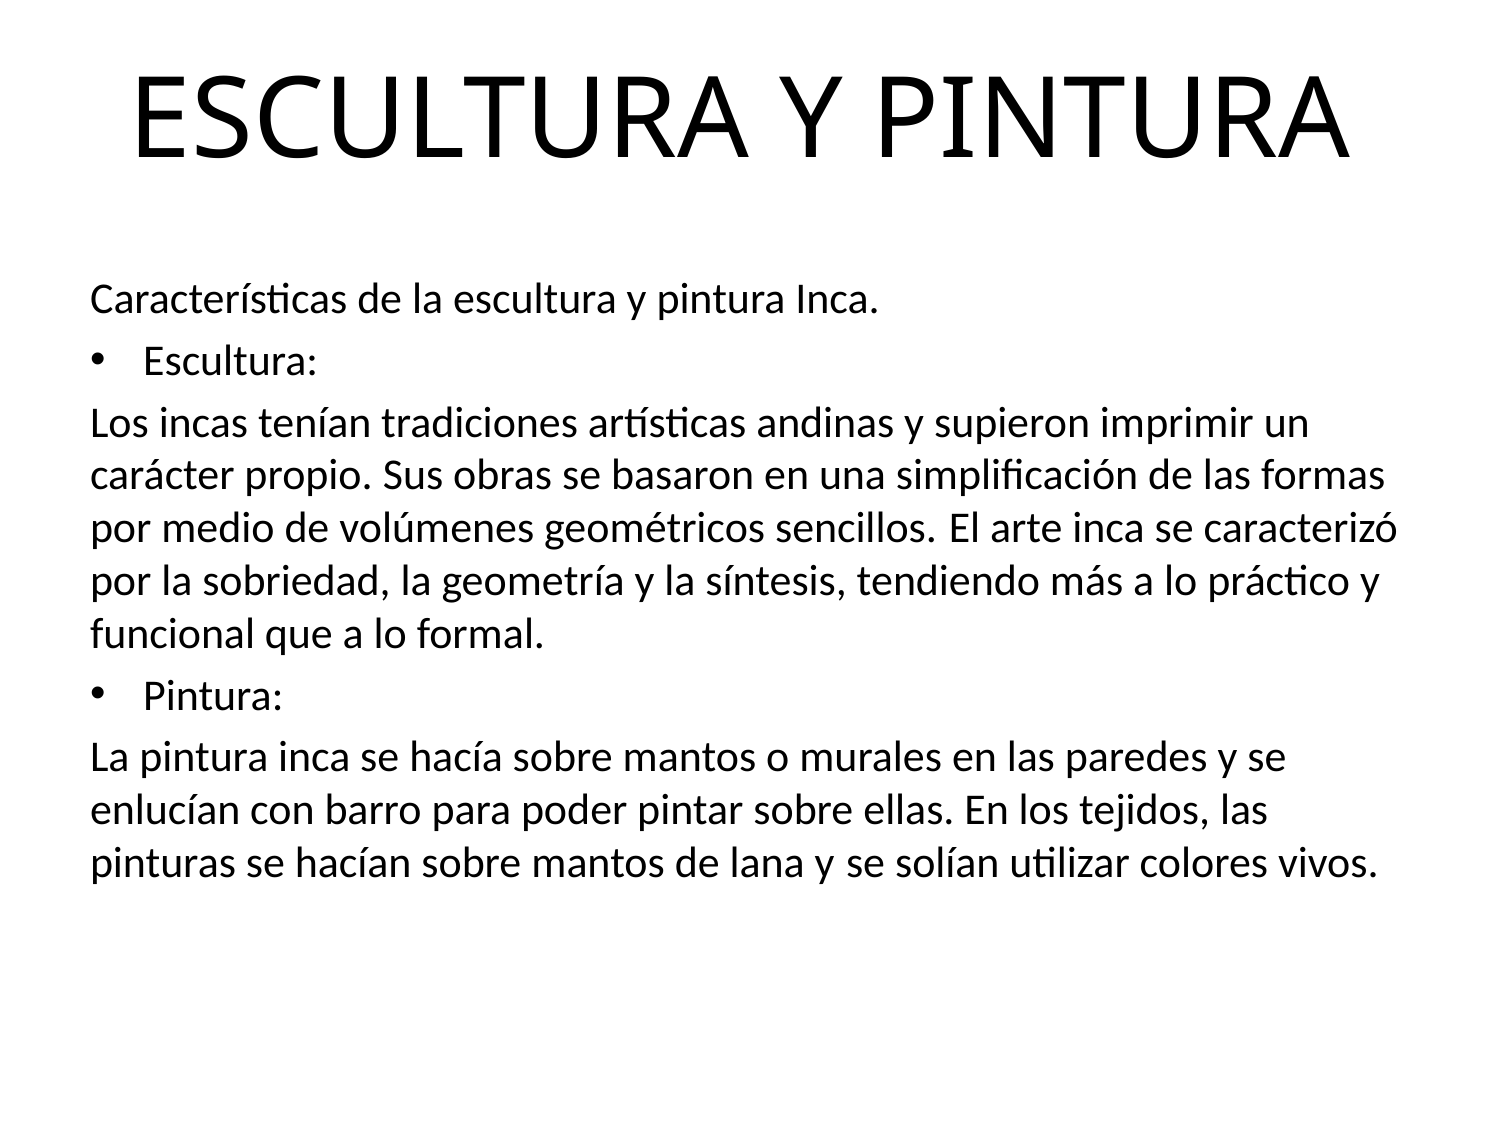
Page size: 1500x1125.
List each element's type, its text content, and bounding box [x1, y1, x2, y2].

title ESCULTURA Y PINTURA [64, 19, 1415, 207]
list Características de la escultura y pintura Inca. Escultura: Los incas tenían tradiciones artísticas andinas y supieron imprimir un carácter propio. Sus obras se basaron en una simplificación de las formas por medio de volúmenes geométricos sencillos. El arte inca se caracterizó por la sobriedad, la geometría y la síntesis, tendiendo más a lo práctico y funcional que a lo formal. Pintura: La pintura inca se hacía sobre mantos o murales en las paredes y se enlucían con barro para poder pintar sobre ellas. En los tejidos, las pinturas se hacían sobre mantos de lana y se solían utilizar colores vivos. [75, 262, 1425, 1005]
